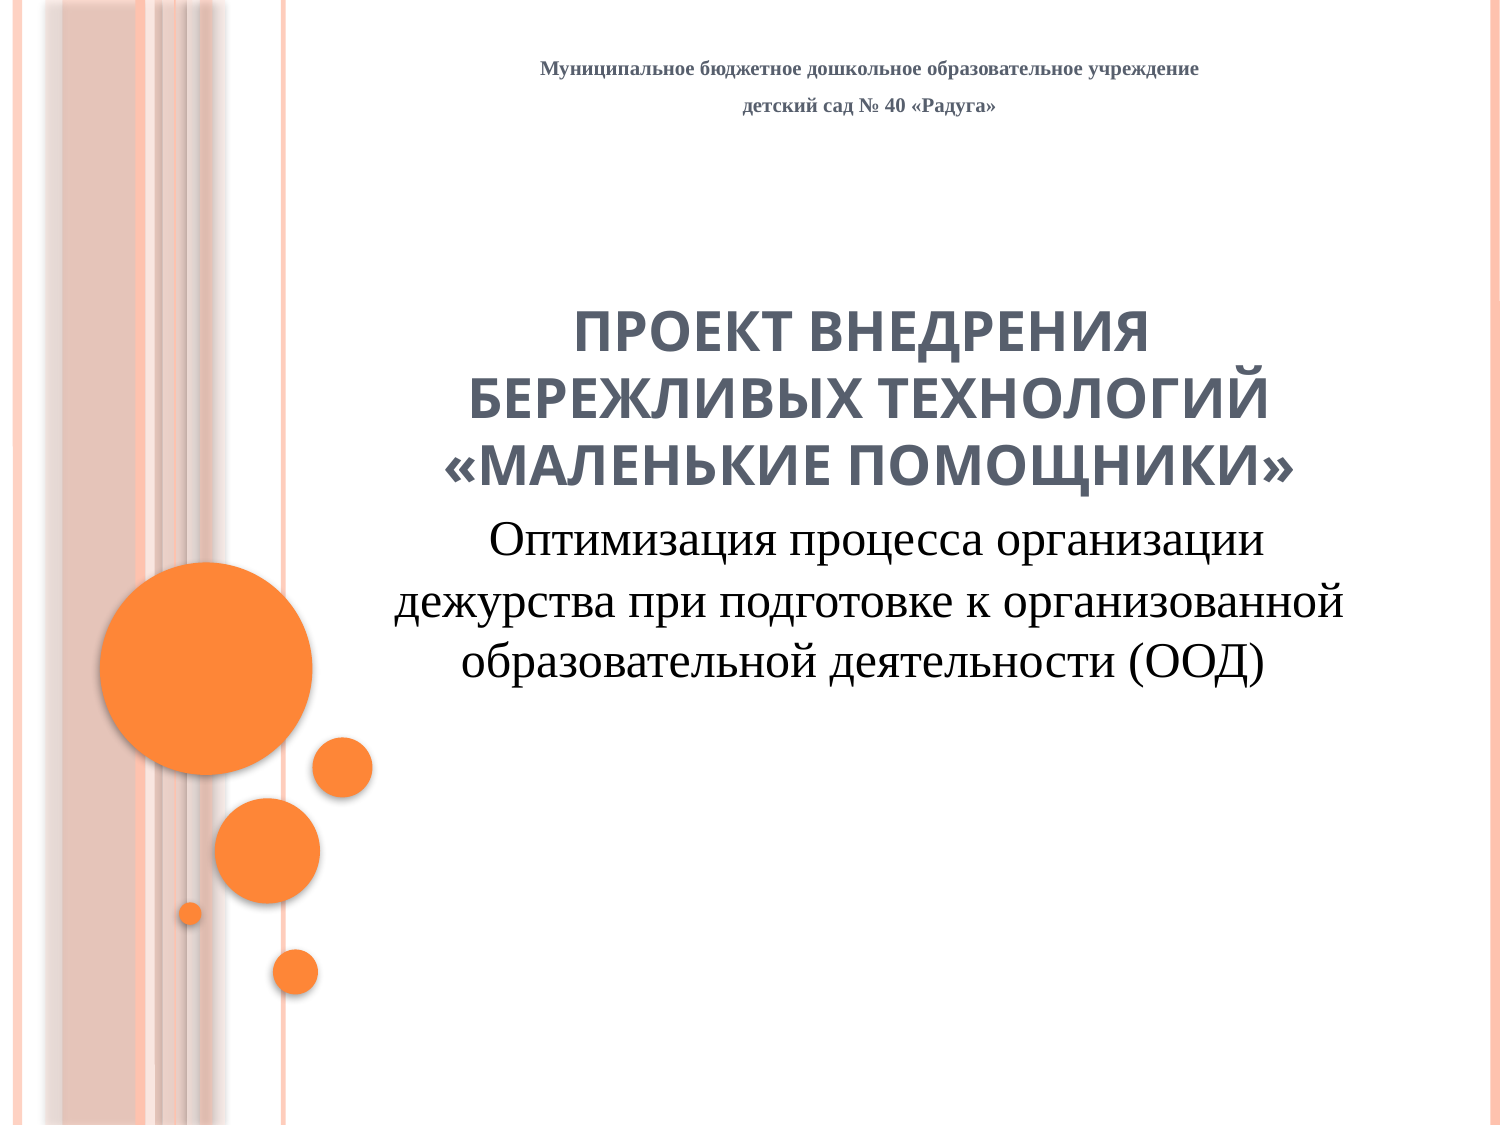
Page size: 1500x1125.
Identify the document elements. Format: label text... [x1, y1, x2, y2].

subtitle Муниципальное бюджетное дошкольное образовательное учреждение детский сад № 40 «Радуга» [363, 46, 1376, 106]
title Проект внедрения бережливых технологий «Маленькие помощники» Оптимизация процесса организации дежурства при подготовке к организованной образовательной деятельности (ООД) [363, 281, 1376, 762]
